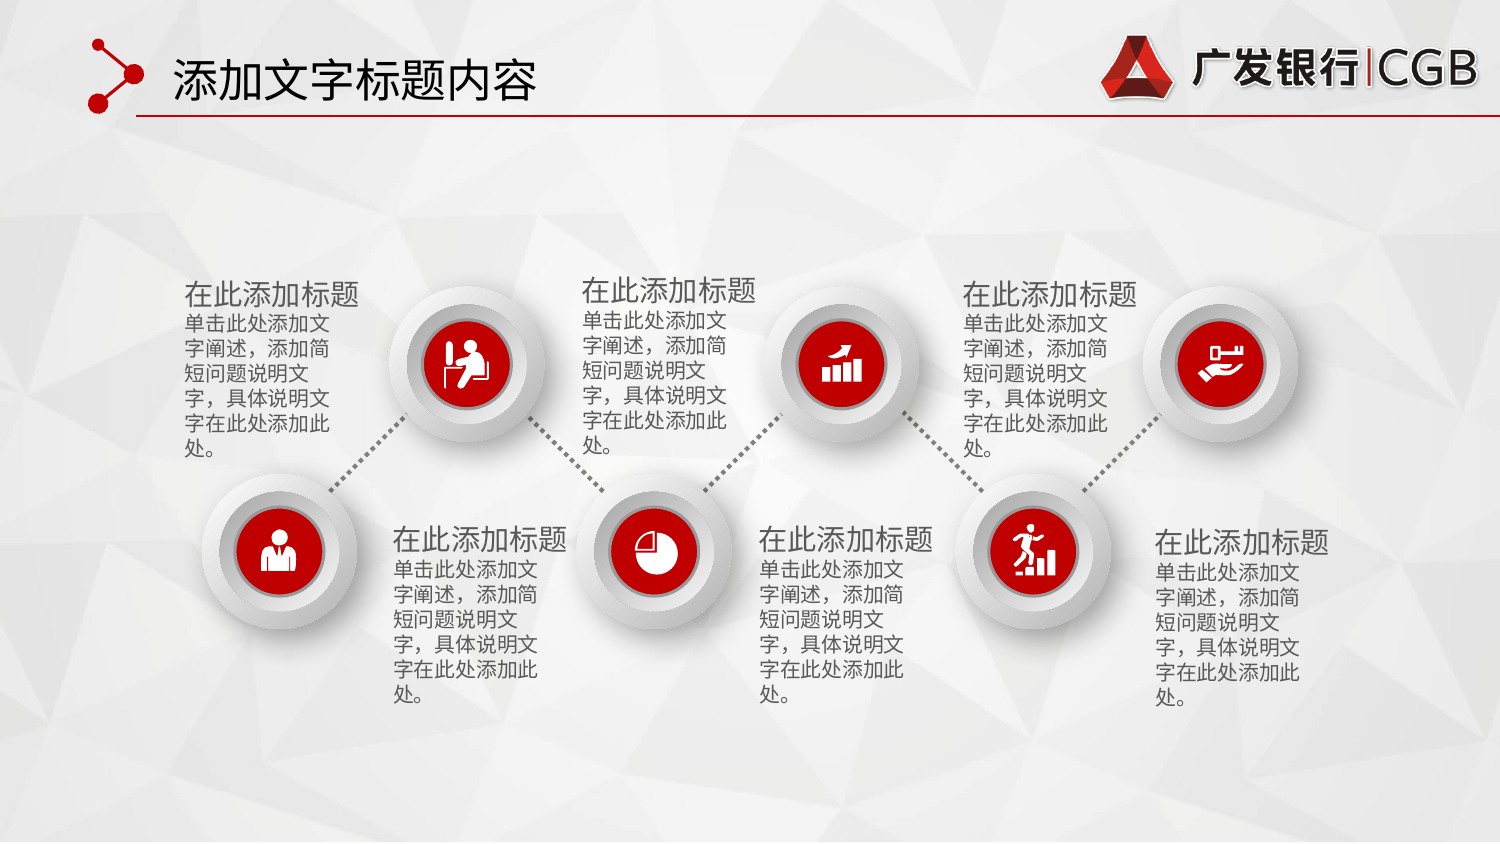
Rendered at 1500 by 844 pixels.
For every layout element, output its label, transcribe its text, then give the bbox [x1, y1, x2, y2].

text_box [169, 268, 407, 446]
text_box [808, 286, 920, 442]
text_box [377, 513, 615, 691]
text_box 添加文字标题内容 [128, 46, 583, 113]
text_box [389, 286, 545, 442]
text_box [502, 403, 628, 503]
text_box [1189, 286, 1299, 442]
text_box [566, 265, 804, 442]
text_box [576, 473, 732, 630]
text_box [201, 473, 358, 630]
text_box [947, 268, 1185, 446]
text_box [955, 473, 1111, 630]
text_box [882, 403, 1007, 503]
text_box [679, 450, 805, 503]
picture [0, 0, 1500, 842]
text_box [743, 513, 981, 691]
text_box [1139, 516, 1377, 694]
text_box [305, 449, 430, 503]
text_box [1058, 453, 1184, 503]
